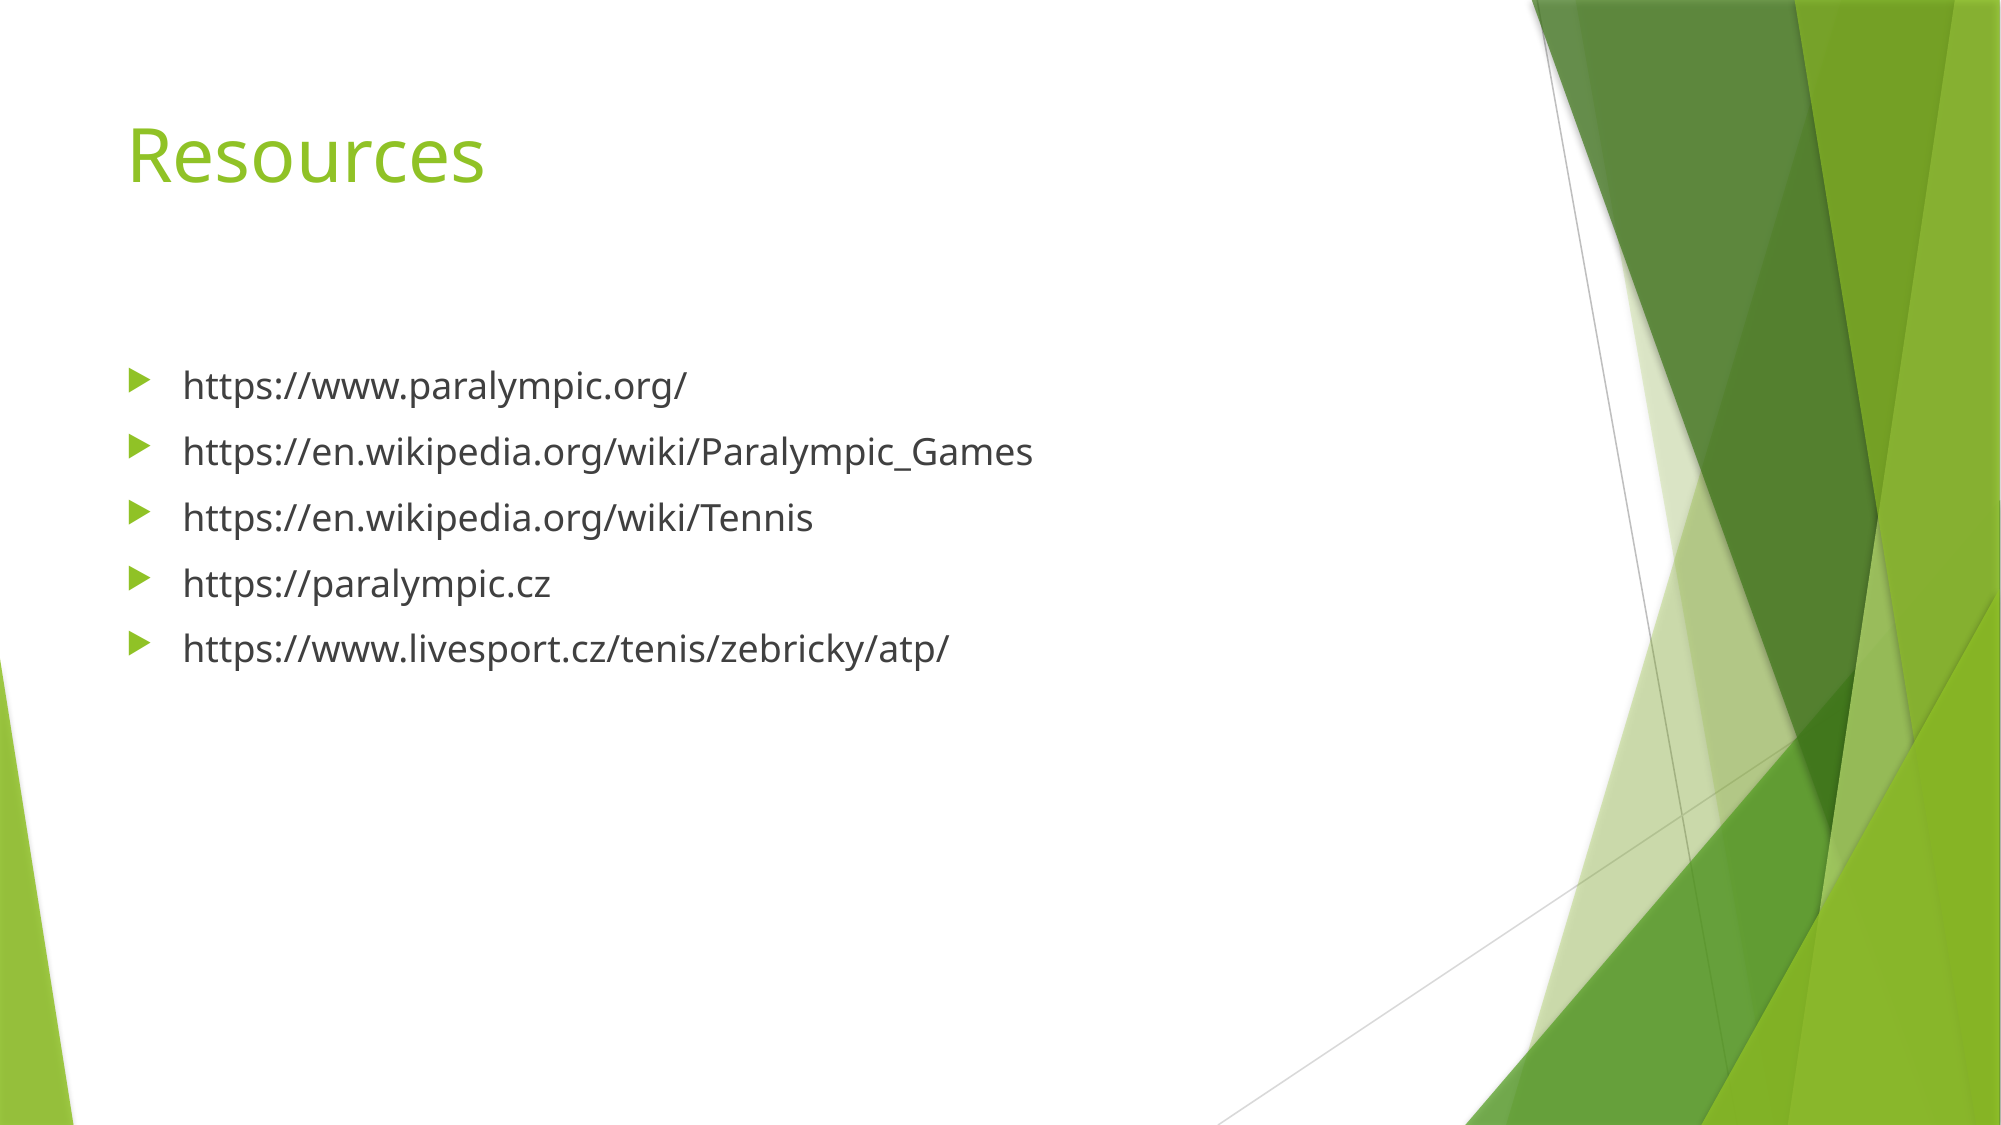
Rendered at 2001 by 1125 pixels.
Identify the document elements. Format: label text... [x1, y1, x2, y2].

title Resources [111, 99, 1522, 317]
list https://www.paralympic.org/ https://en.wikipedia.org/wiki/Paralympic_Games https://en.wikipedia.org/wiki/Tennis https://paralympic.cz https://www.livesport.cz/tenis/zebricky/atp/ [111, 354, 1522, 992]
